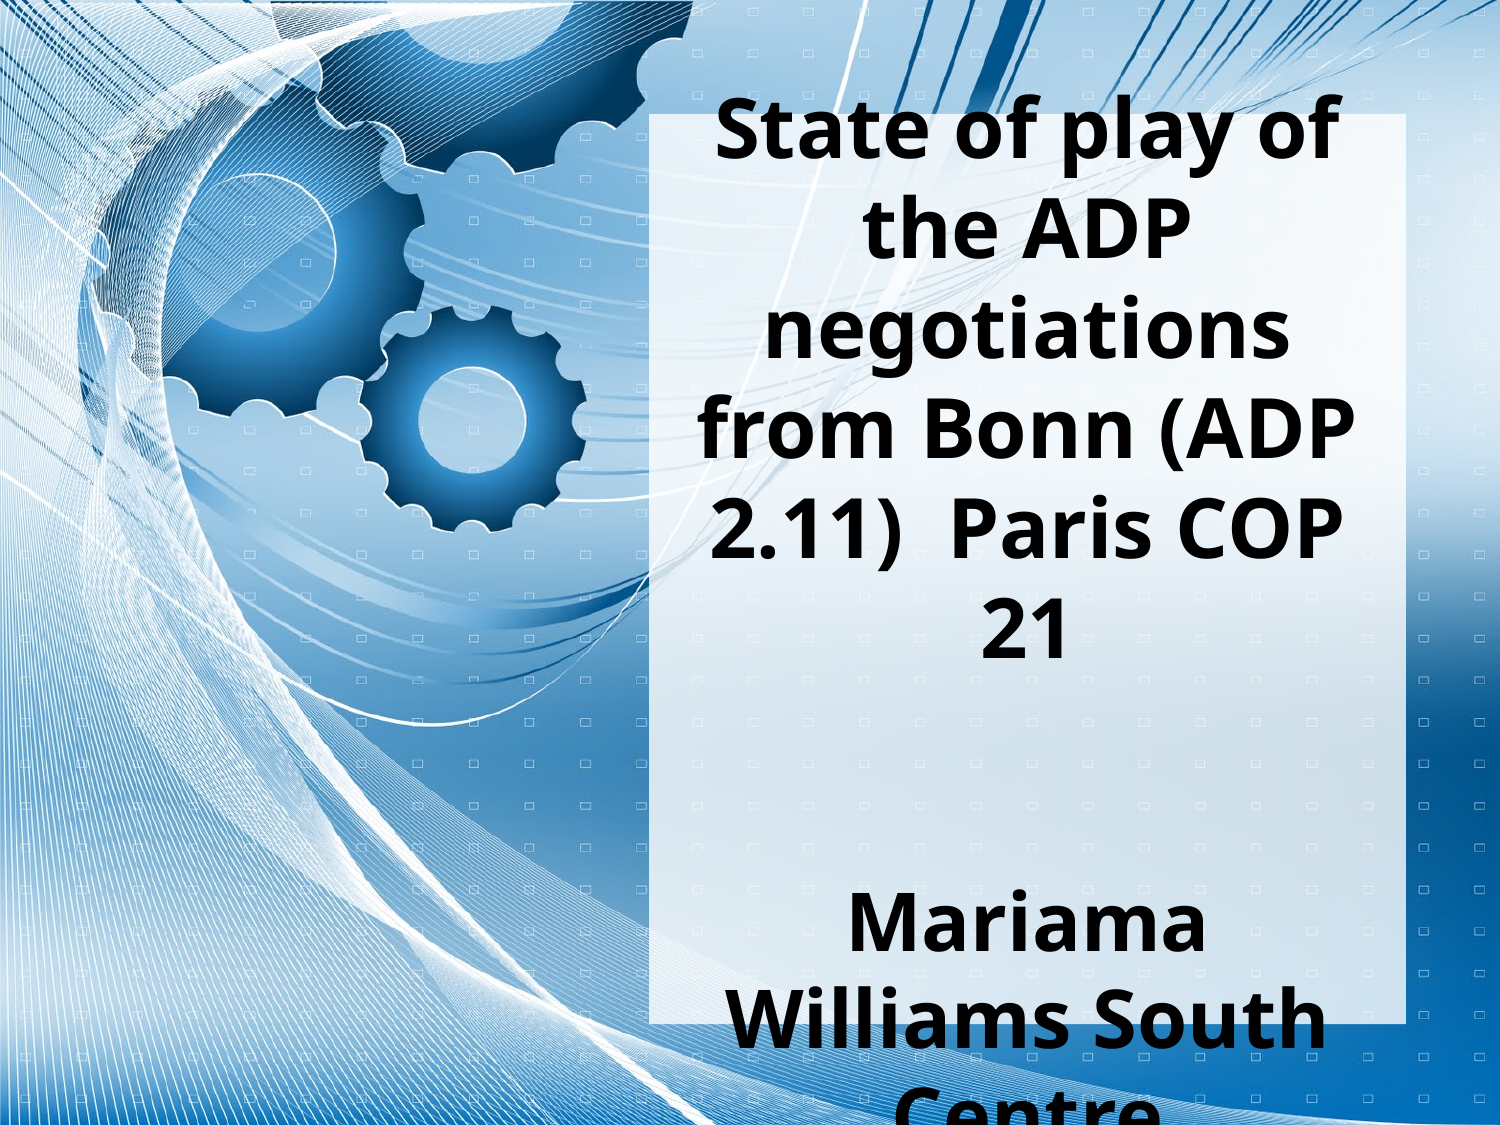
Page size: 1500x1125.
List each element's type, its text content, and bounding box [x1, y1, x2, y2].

picture [0, 0, 1500, 1125]
title State of play of the ADP negotiations from Bonn (ADP 2.11) Paris COP 21 Mariama Williams South Centre [649, 113, 1406, 1025]
